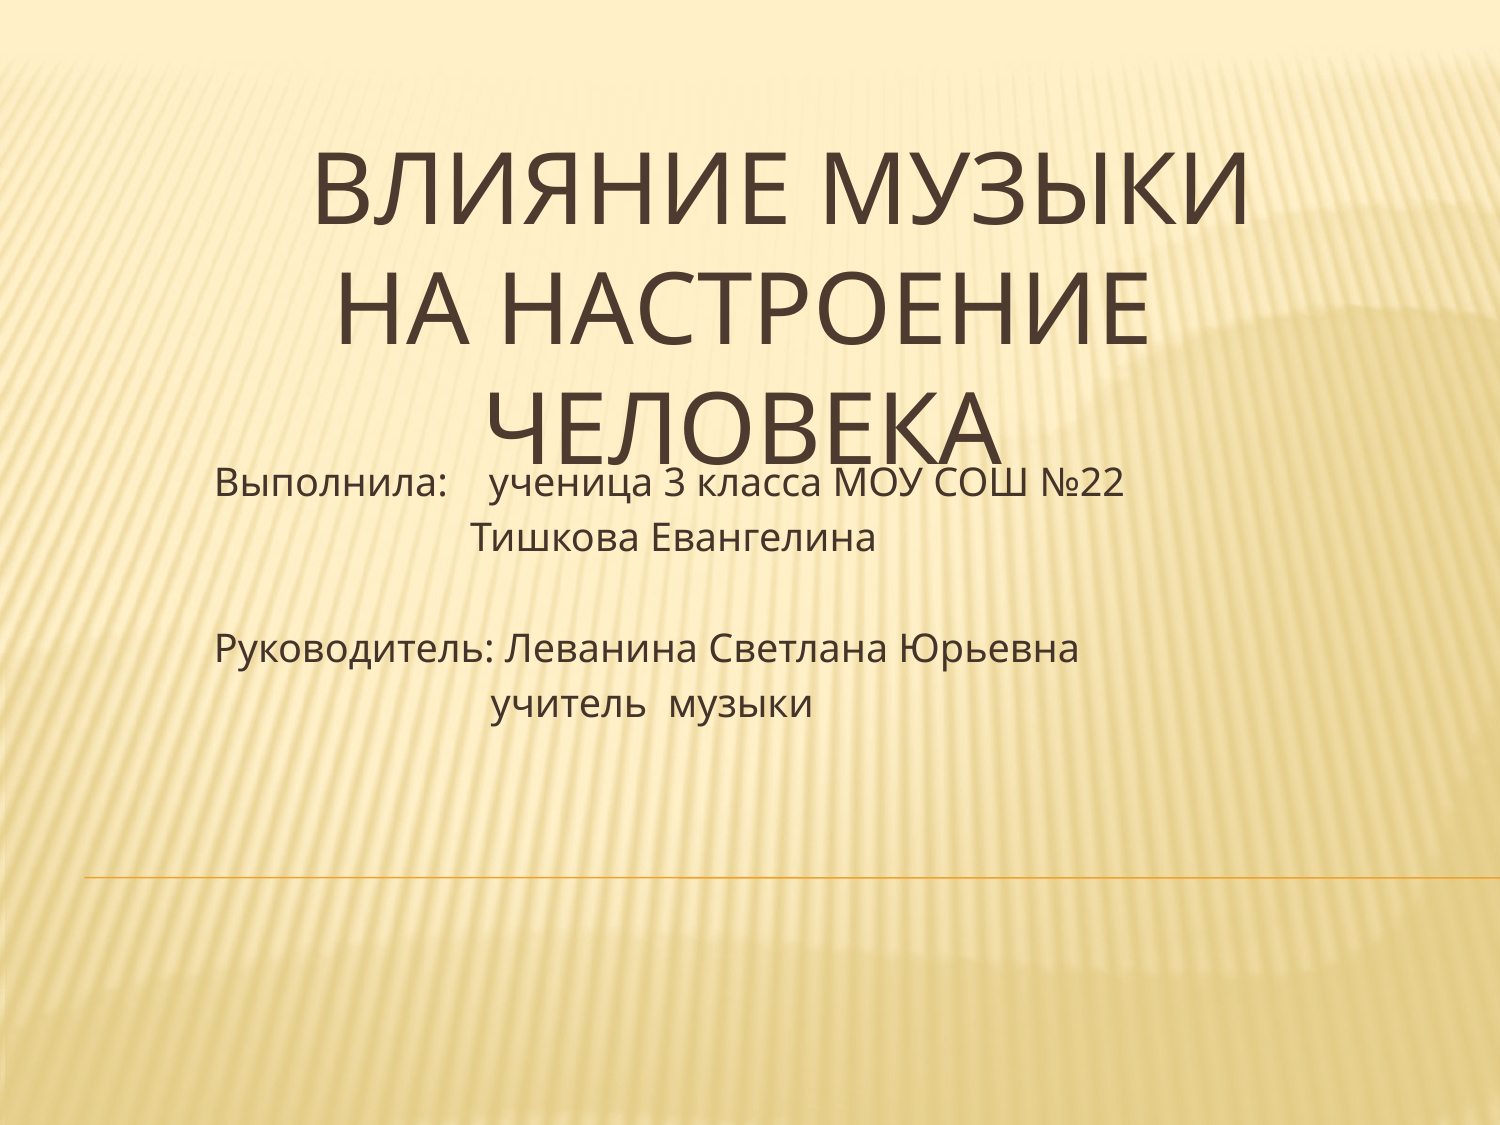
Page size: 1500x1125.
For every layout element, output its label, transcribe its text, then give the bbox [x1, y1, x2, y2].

title Влияние музыки на настроение человека [105, 117, 1381, 359]
subtitle Выполнила: ученица 3 класса МОУ СОШ №22 Тишкова Евангелина Руководитель: Леванина Светлана Юрьевна учитель музыки [199, 445, 1415, 733]
